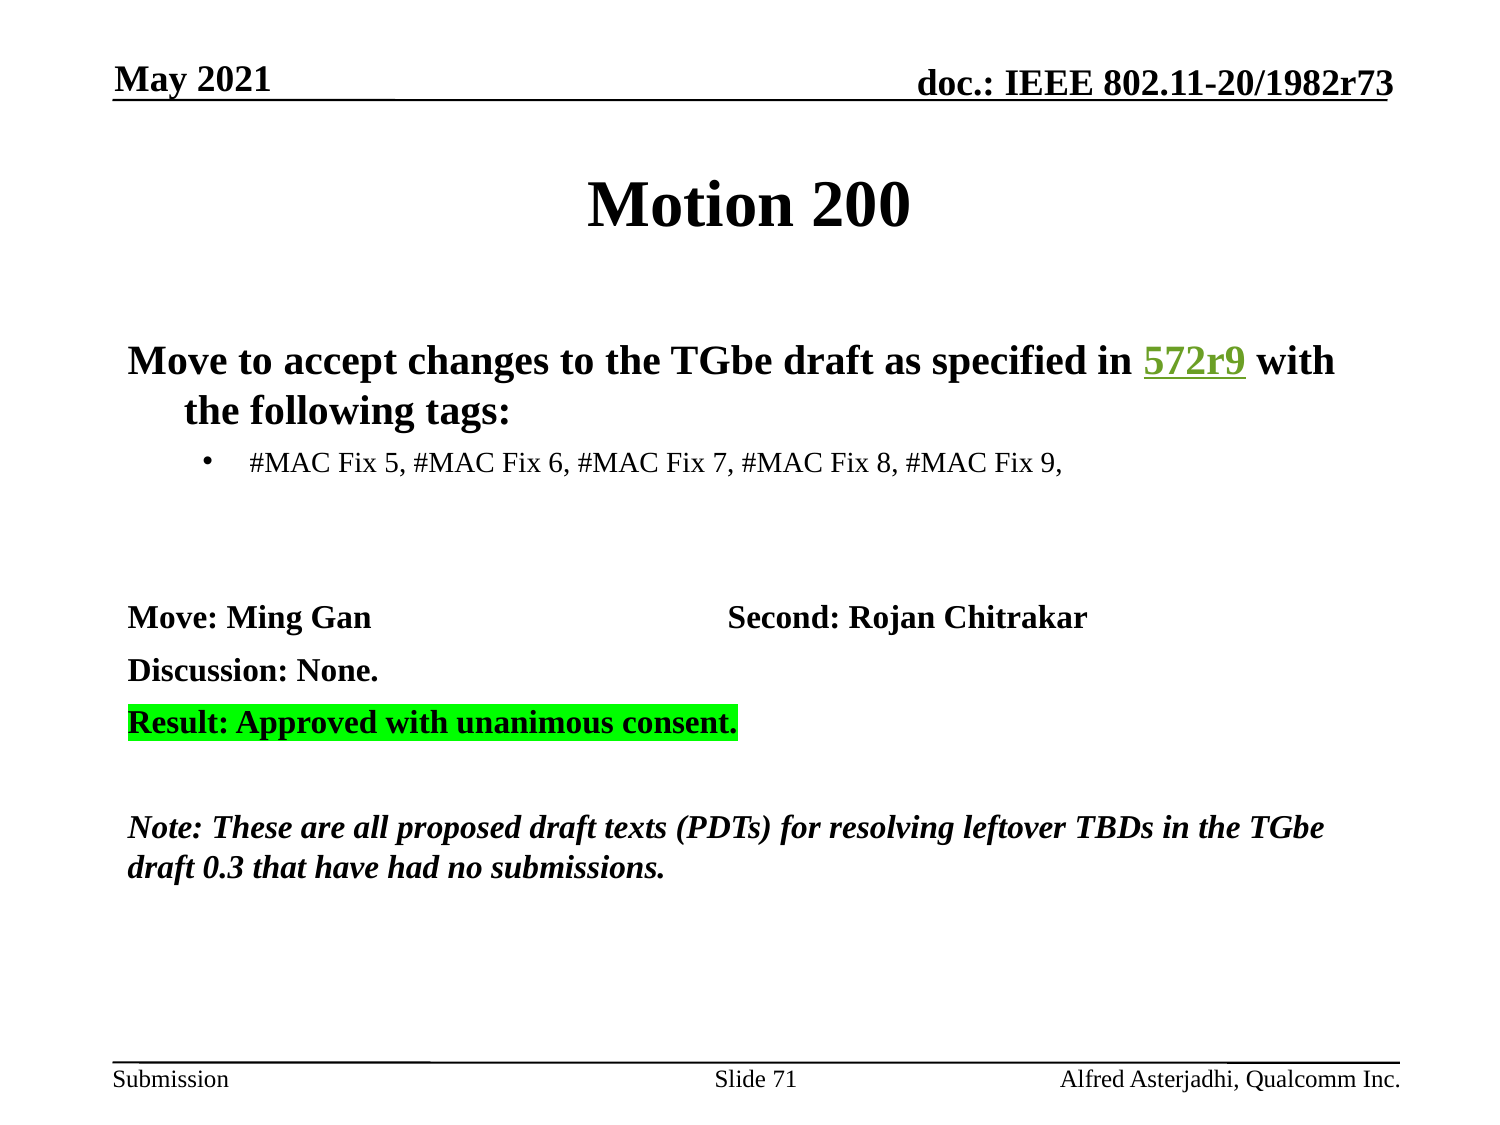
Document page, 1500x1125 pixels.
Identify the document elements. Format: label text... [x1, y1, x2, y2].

list Move to accept changes to the TGbe draft as specified in 572r9 with the following tags: #MAC Fix 5, #MAC Fix 6, #MAC Fix 7, #MAC Fix 8, #MAC Fix 9, Move: Ming Gan Second: Rojan Chitrakar Discussion: None. Result: Approved with unanimous consent. Note: These are all proposed draft texts (PDTs) for resolving leftover TBDs in the TGbe draft 0.3 that have had no submissions. [112, 324, 1388, 1000]
footer Alfred Asterjadhi, Qualcomm Inc. [878, 1061, 1402, 1093]
title Motion 200 [112, 112, 1388, 288]
slide_number Slide 71 [712, 1061, 800, 1123]
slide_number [114, 54, 423, 100]
